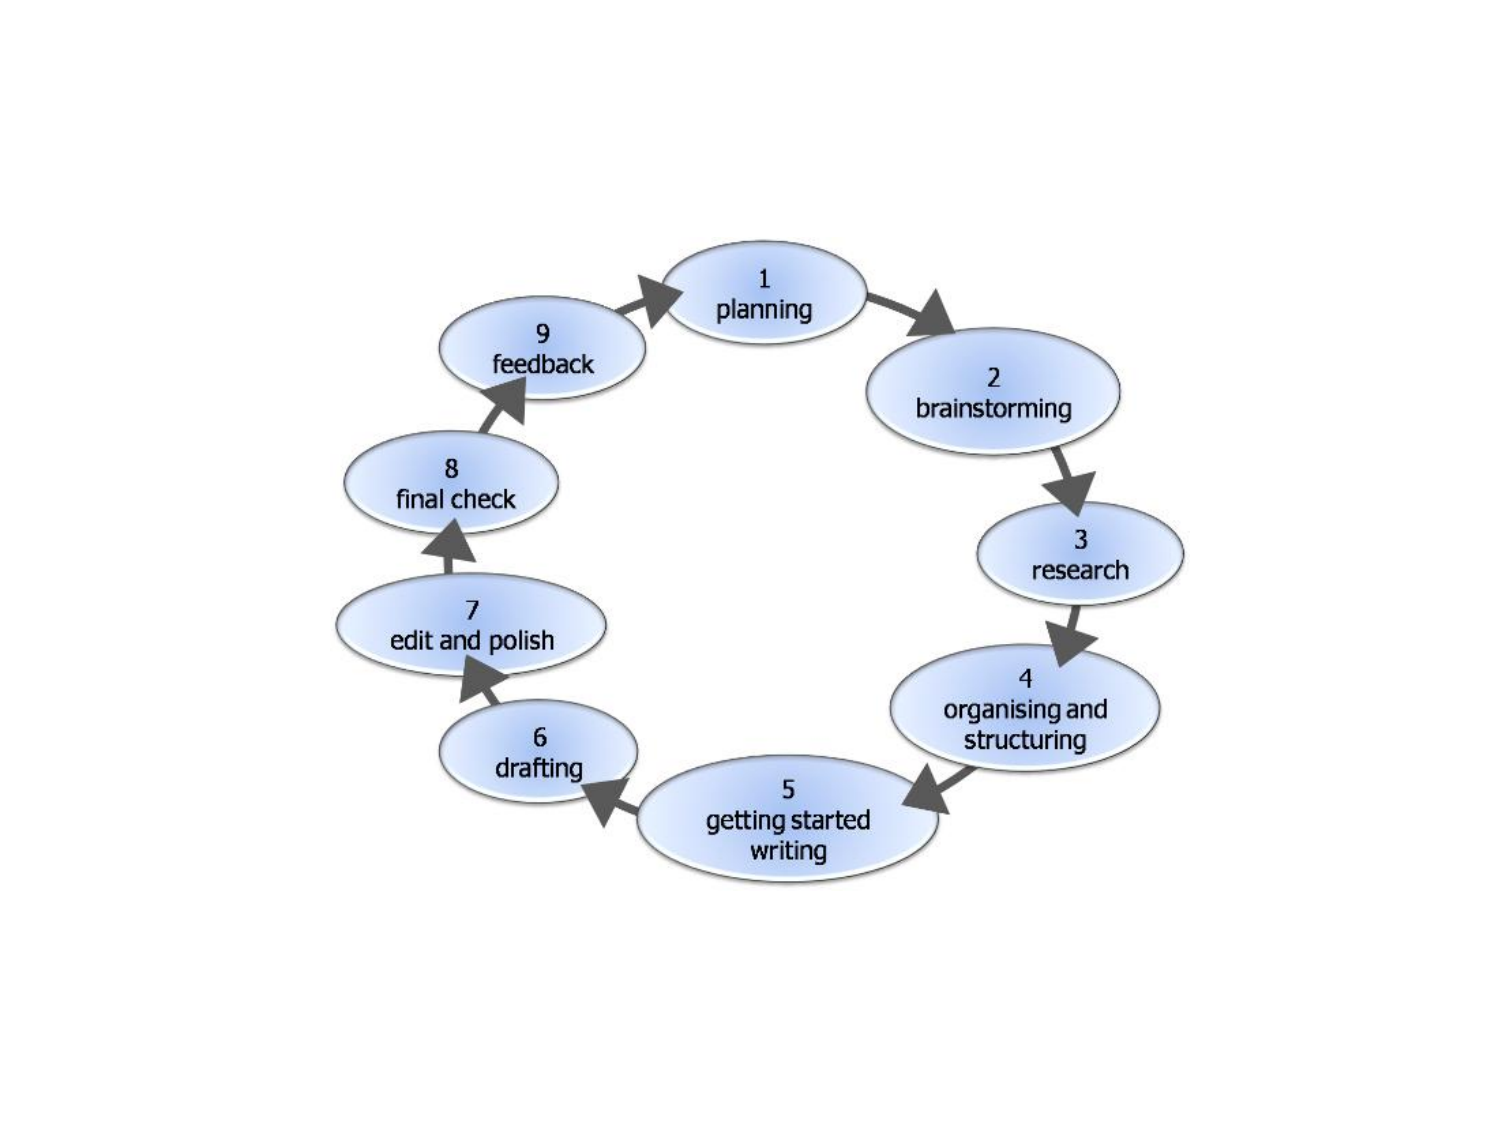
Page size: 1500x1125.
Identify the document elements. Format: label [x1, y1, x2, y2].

picture [330, 237, 1190, 891]
